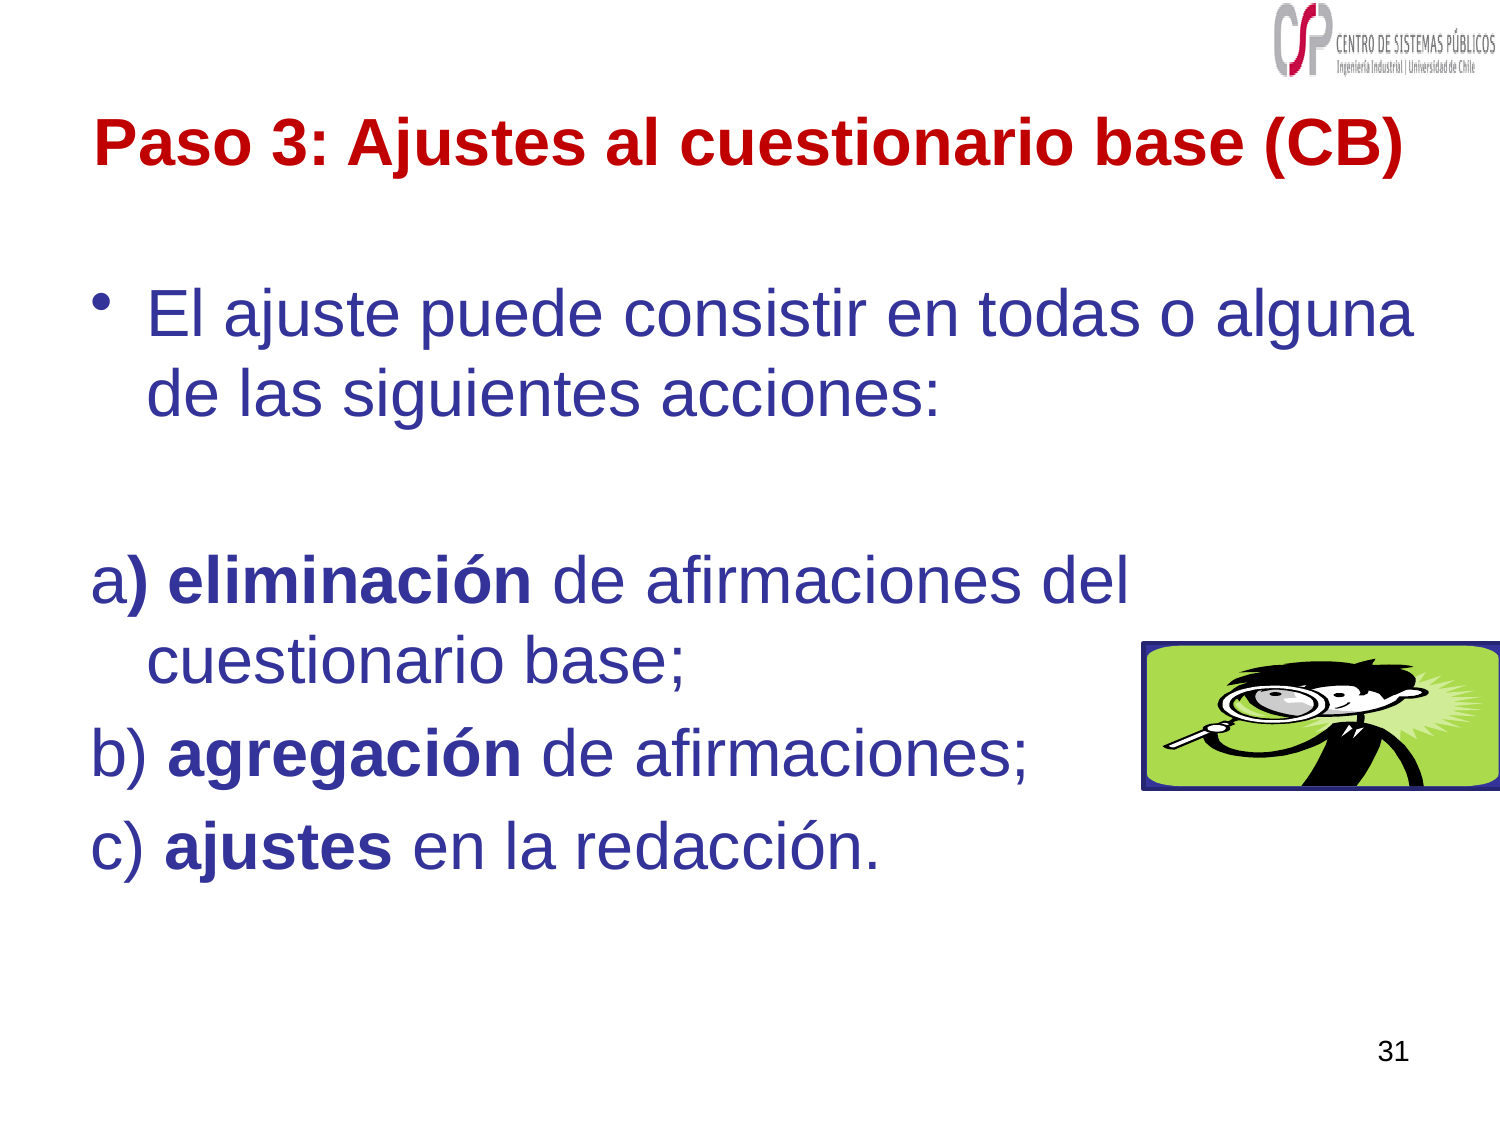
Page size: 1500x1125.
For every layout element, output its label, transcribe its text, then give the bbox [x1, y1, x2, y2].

list El ajuste puede consistir en todas o alguna de las siguientes acciones: a) eliminación de afirmaciones del cuestionario base; b) agregación de afirmaciones; c) ajustes en la redacción. [74, 262, 1500, 1006]
title Paso 3: Ajustes al cuestionario base (CB) [74, 44, 1426, 233]
picture [1269, 0, 1500, 82]
slide_number 31 [1074, 1024, 1426, 1103]
picture [1145, 644, 1500, 788]
